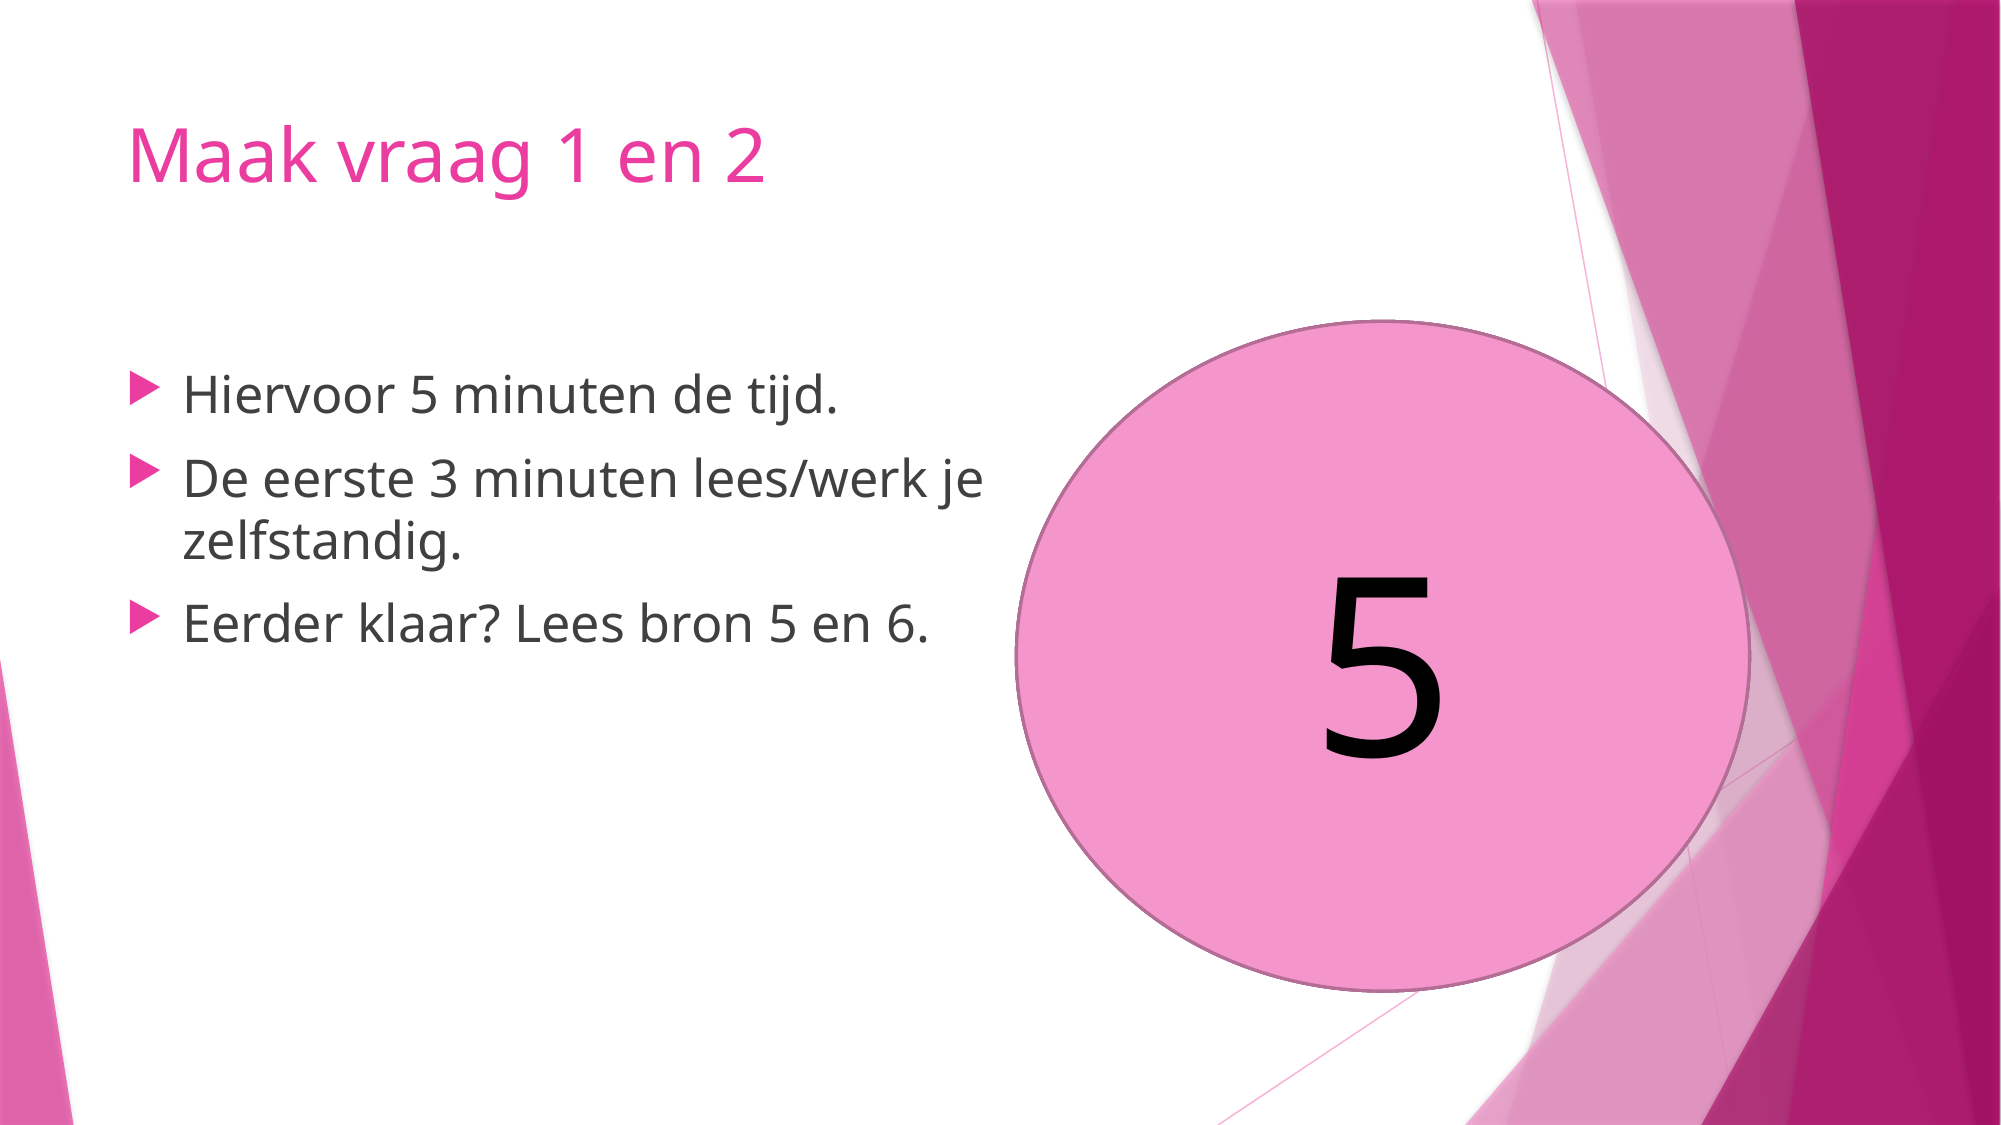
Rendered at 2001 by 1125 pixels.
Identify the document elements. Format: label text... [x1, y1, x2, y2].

list Hiervoor 5 minuten de tijd. De eerste 3 minuten lees/werk je zelfstandig. Eerder klaar? Lees bron 5 en 6. [111, 354, 1046, 992]
text_box 5 [1014, 319, 1752, 993]
title Maak vraag 1 en 2 [111, 99, 1522, 317]
